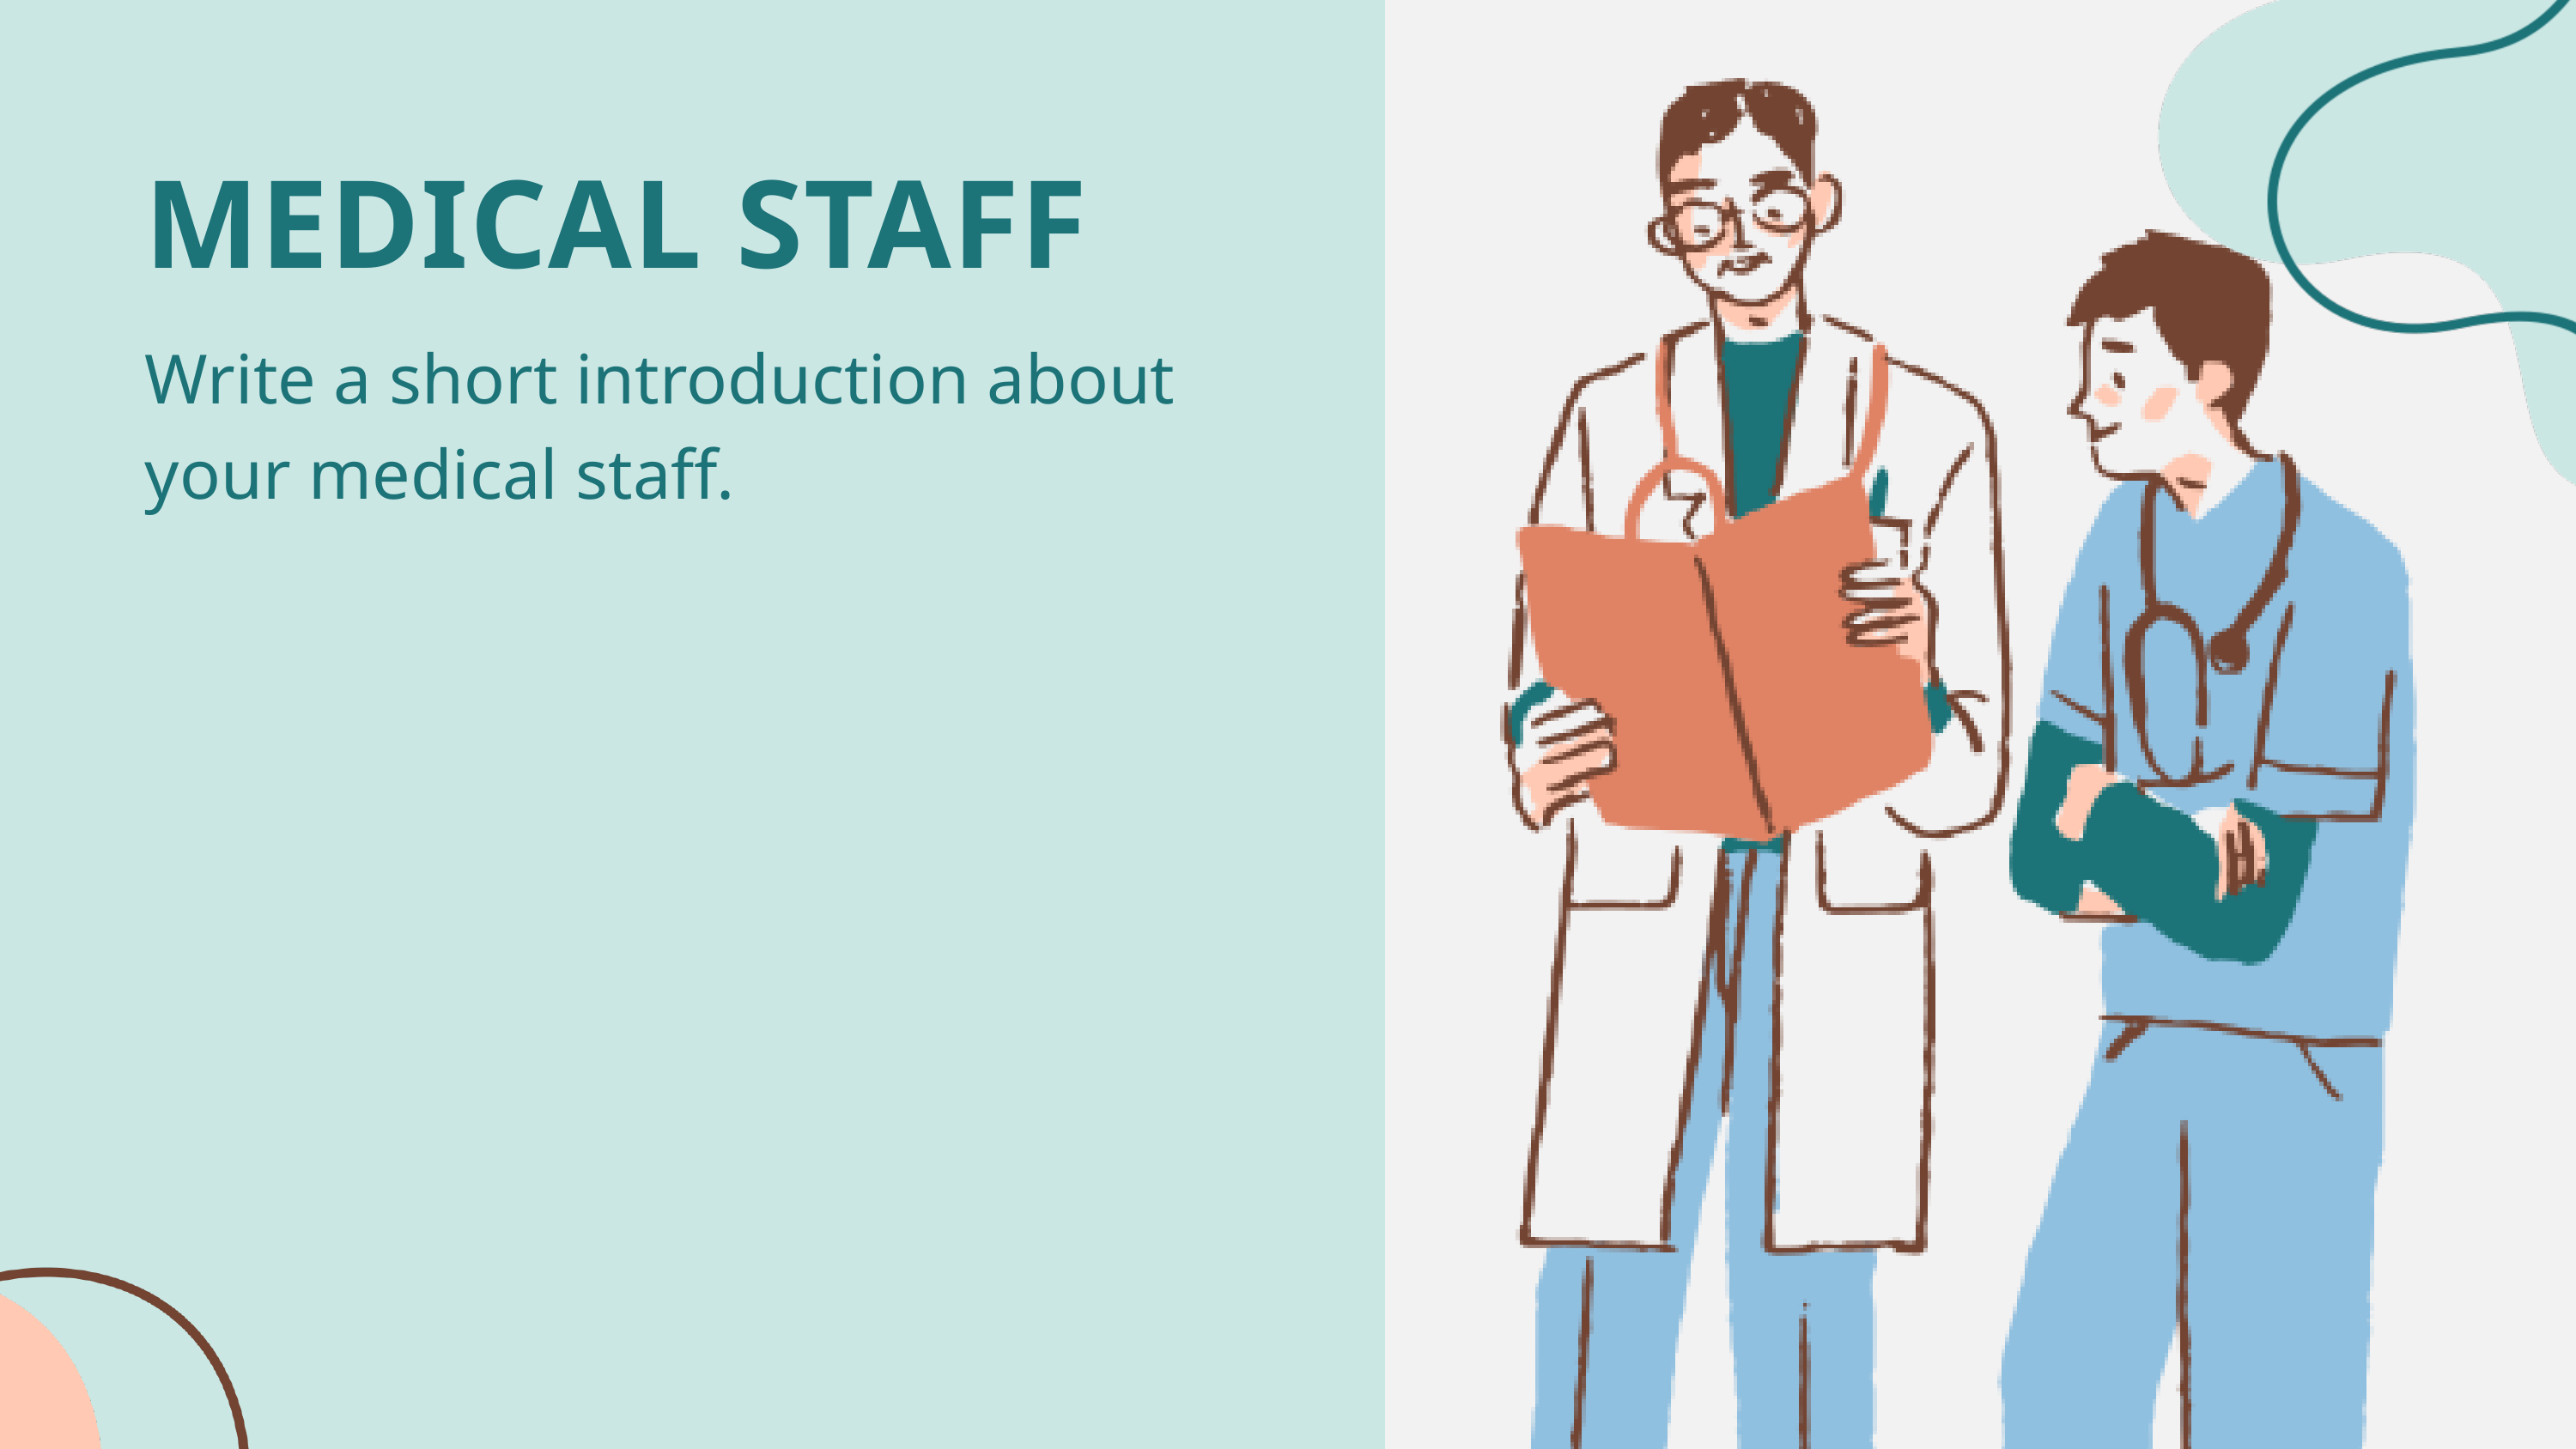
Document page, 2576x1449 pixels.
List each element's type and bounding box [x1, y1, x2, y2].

text_box [0, 0, 1385, 1449]
text_box [1388, 78, 2417, 1449]
text_box [2067, 0, 2576, 547]
